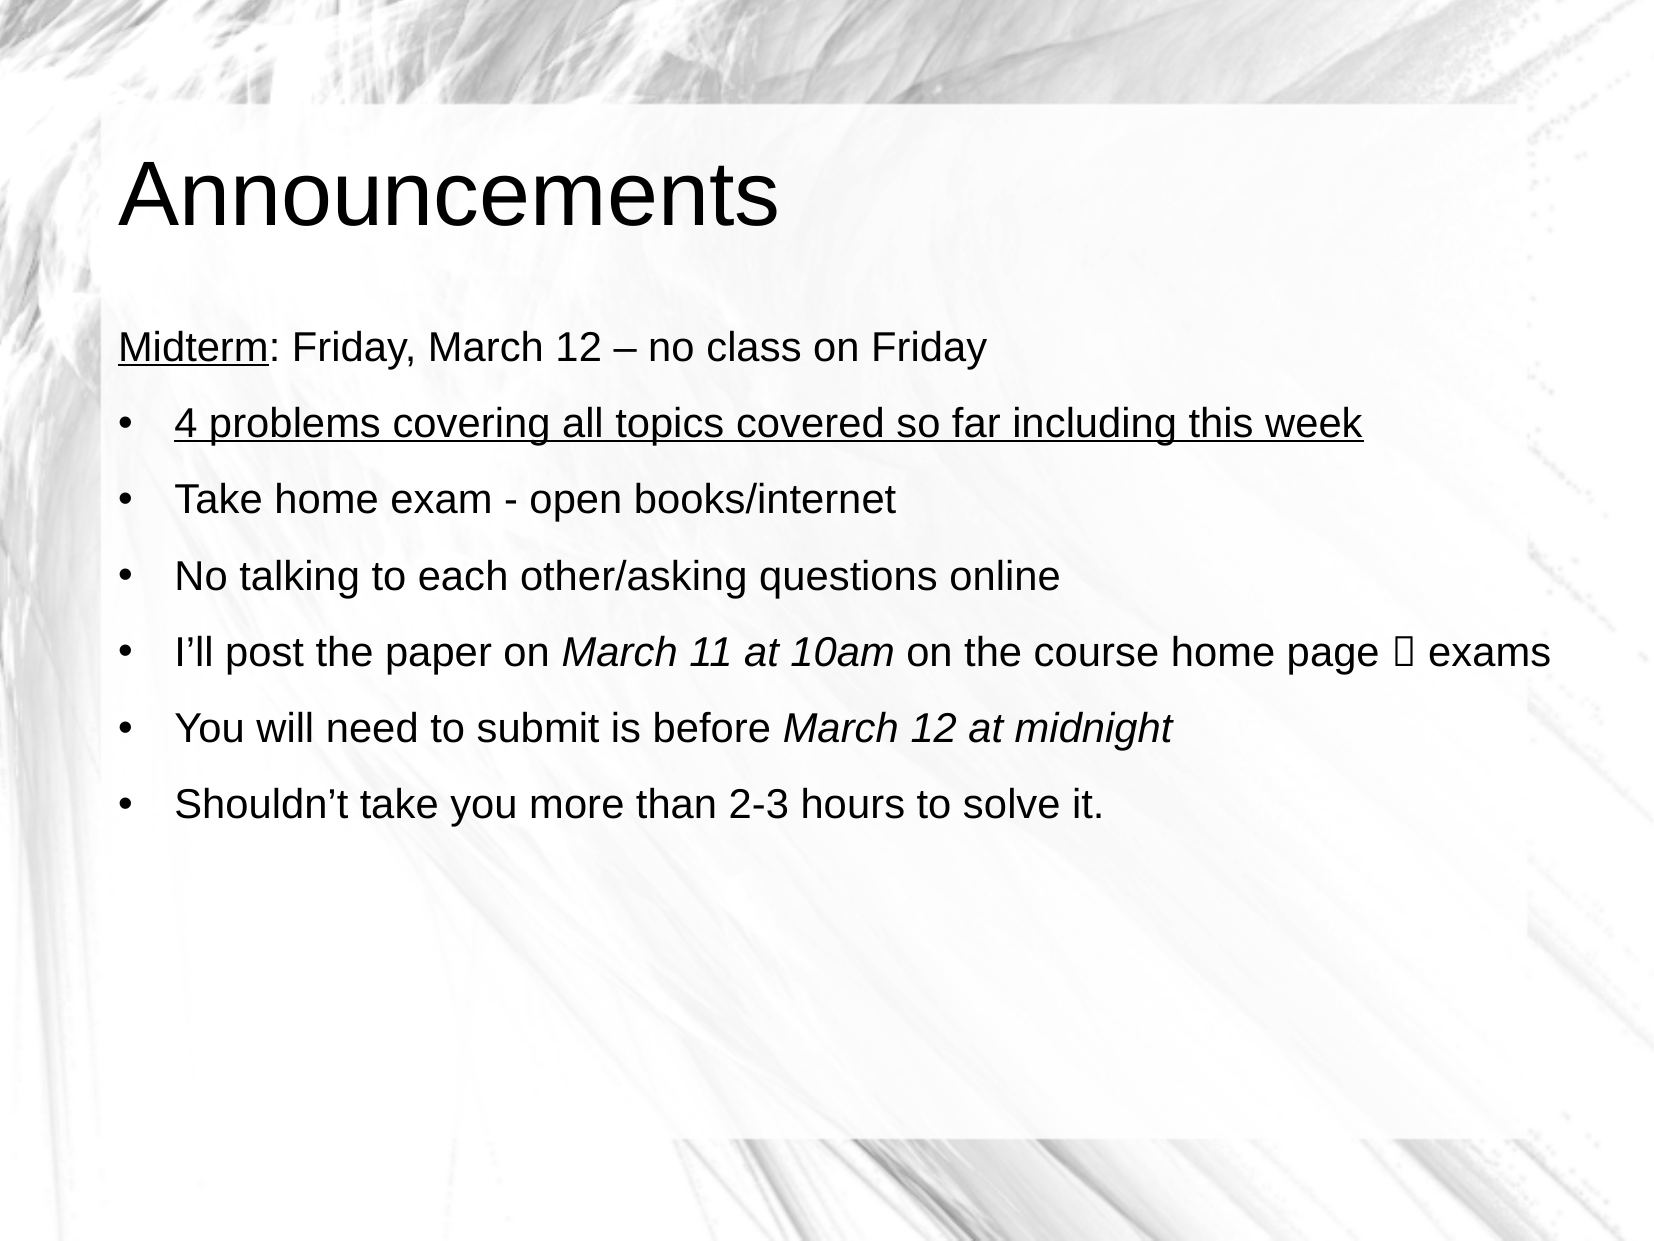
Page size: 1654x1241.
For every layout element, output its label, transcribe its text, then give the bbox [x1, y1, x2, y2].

picture [0, 0, 1654, 1241]
title Announcements [118, 112, 1504, 278]
list Midterm: Friday, March 12 – no class on Friday 4 problems covering all topics covered so far including this week Take home exam - open books/internet No talking to each other/asking questions online I’ll post the paper on March 11 at 10am on the course home page  exams You will need to submit is before March 12 at midnight Shouldn’t take you more than 2-3 hours to solve it. [118, 319, 1571, 1102]
